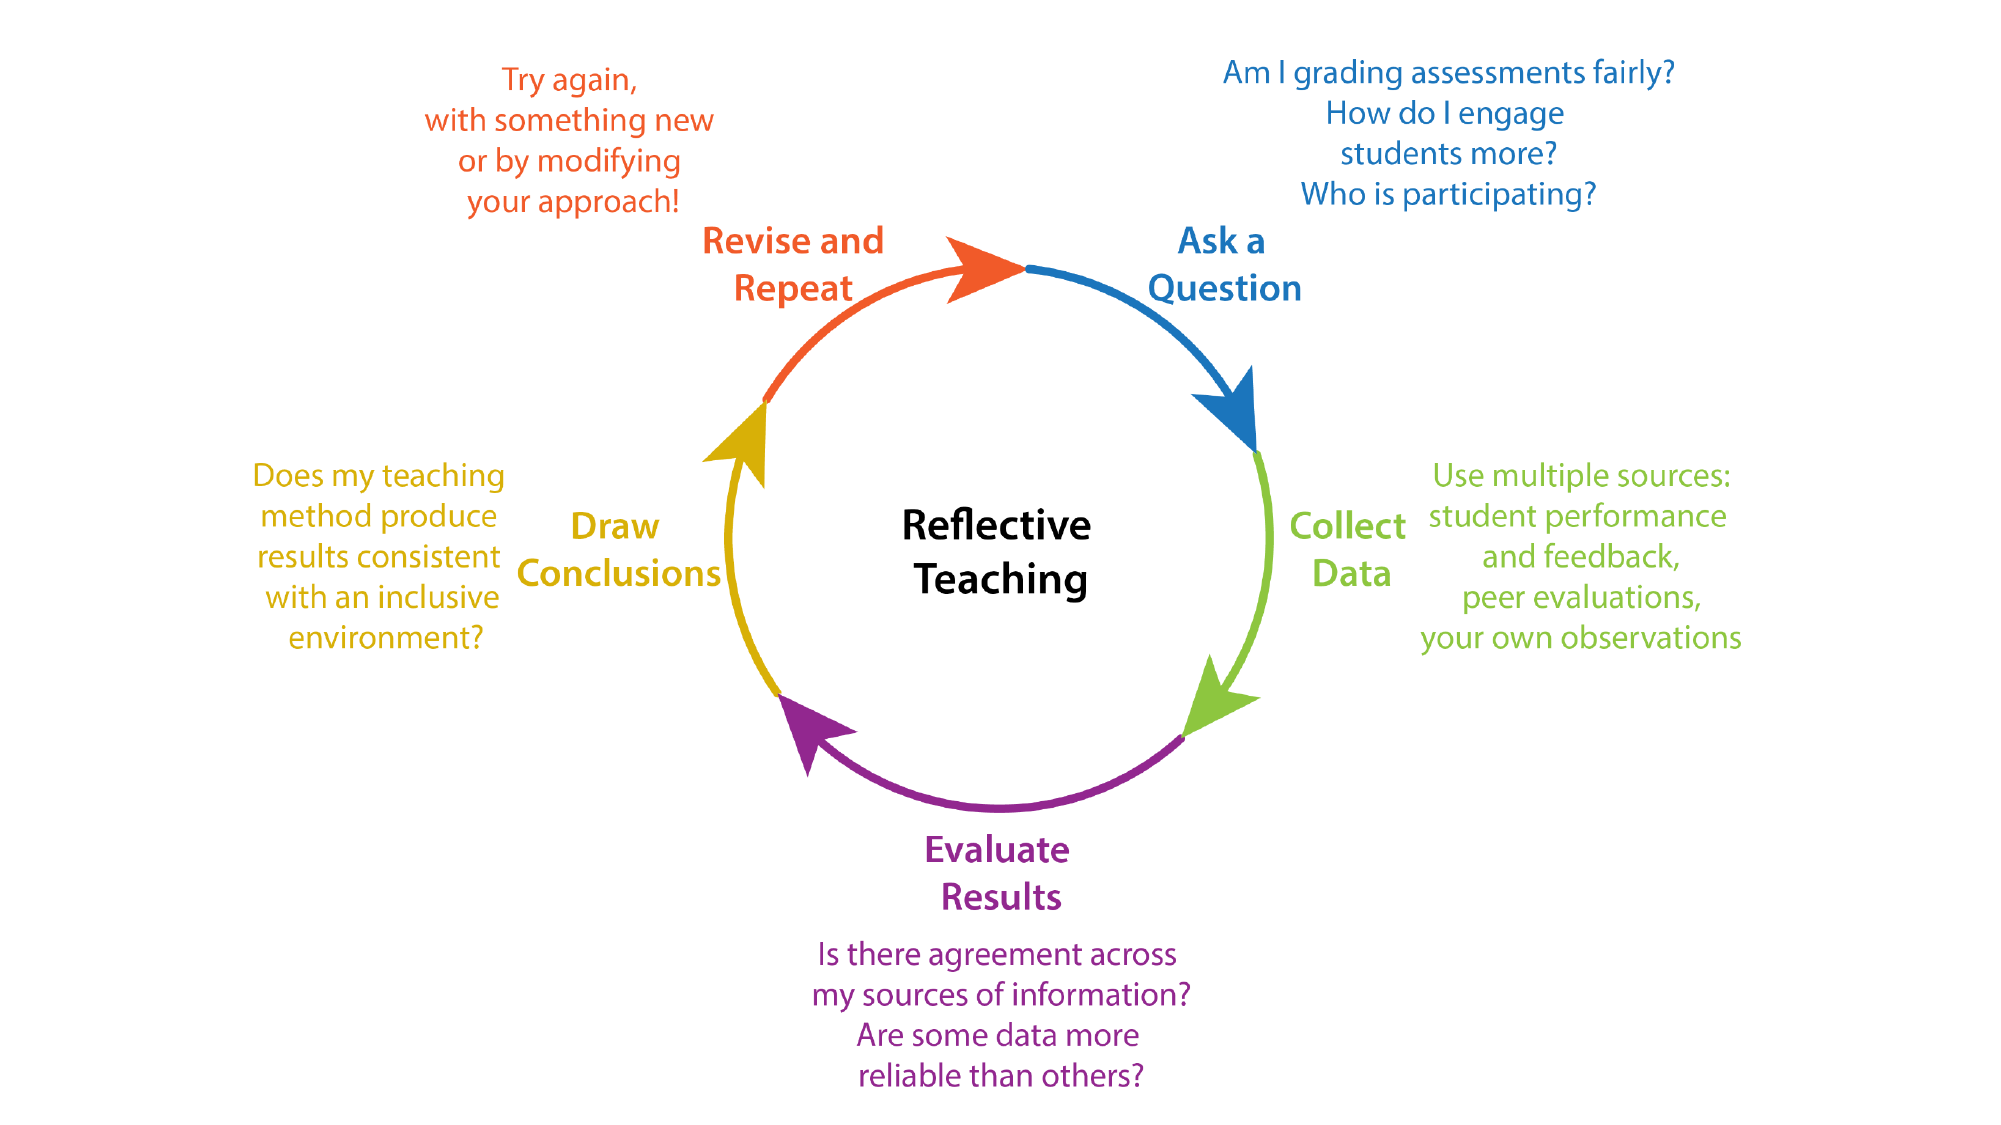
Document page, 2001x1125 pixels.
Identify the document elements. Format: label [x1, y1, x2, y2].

picture [249, 26, 1751, 1125]
